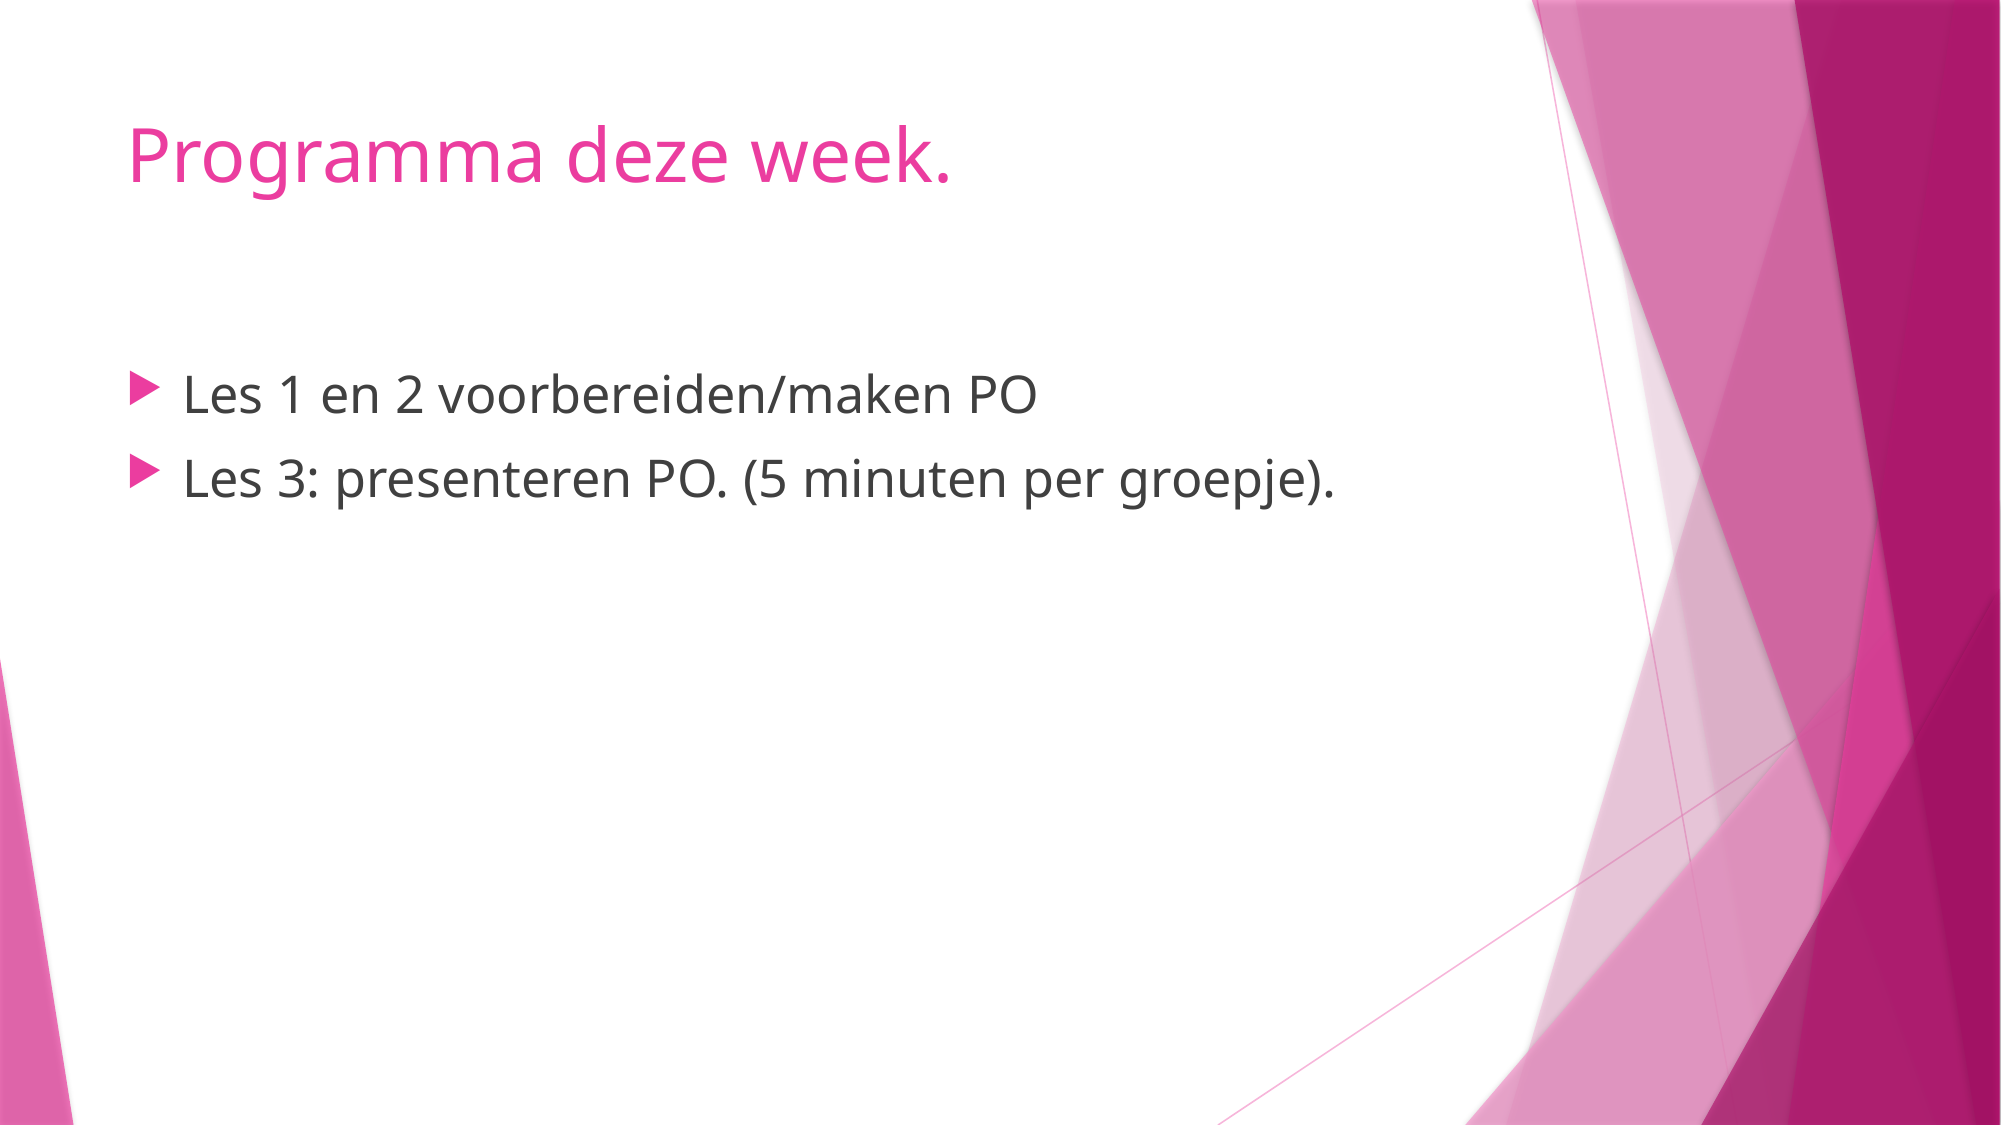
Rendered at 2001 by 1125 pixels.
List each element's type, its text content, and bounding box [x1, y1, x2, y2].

title Programma deze week. [111, 99, 1522, 317]
list Les 1 en 2 voorbereiden/maken PO Les 3: presenteren PO. (5 minuten per groepje). [111, 354, 1522, 992]
